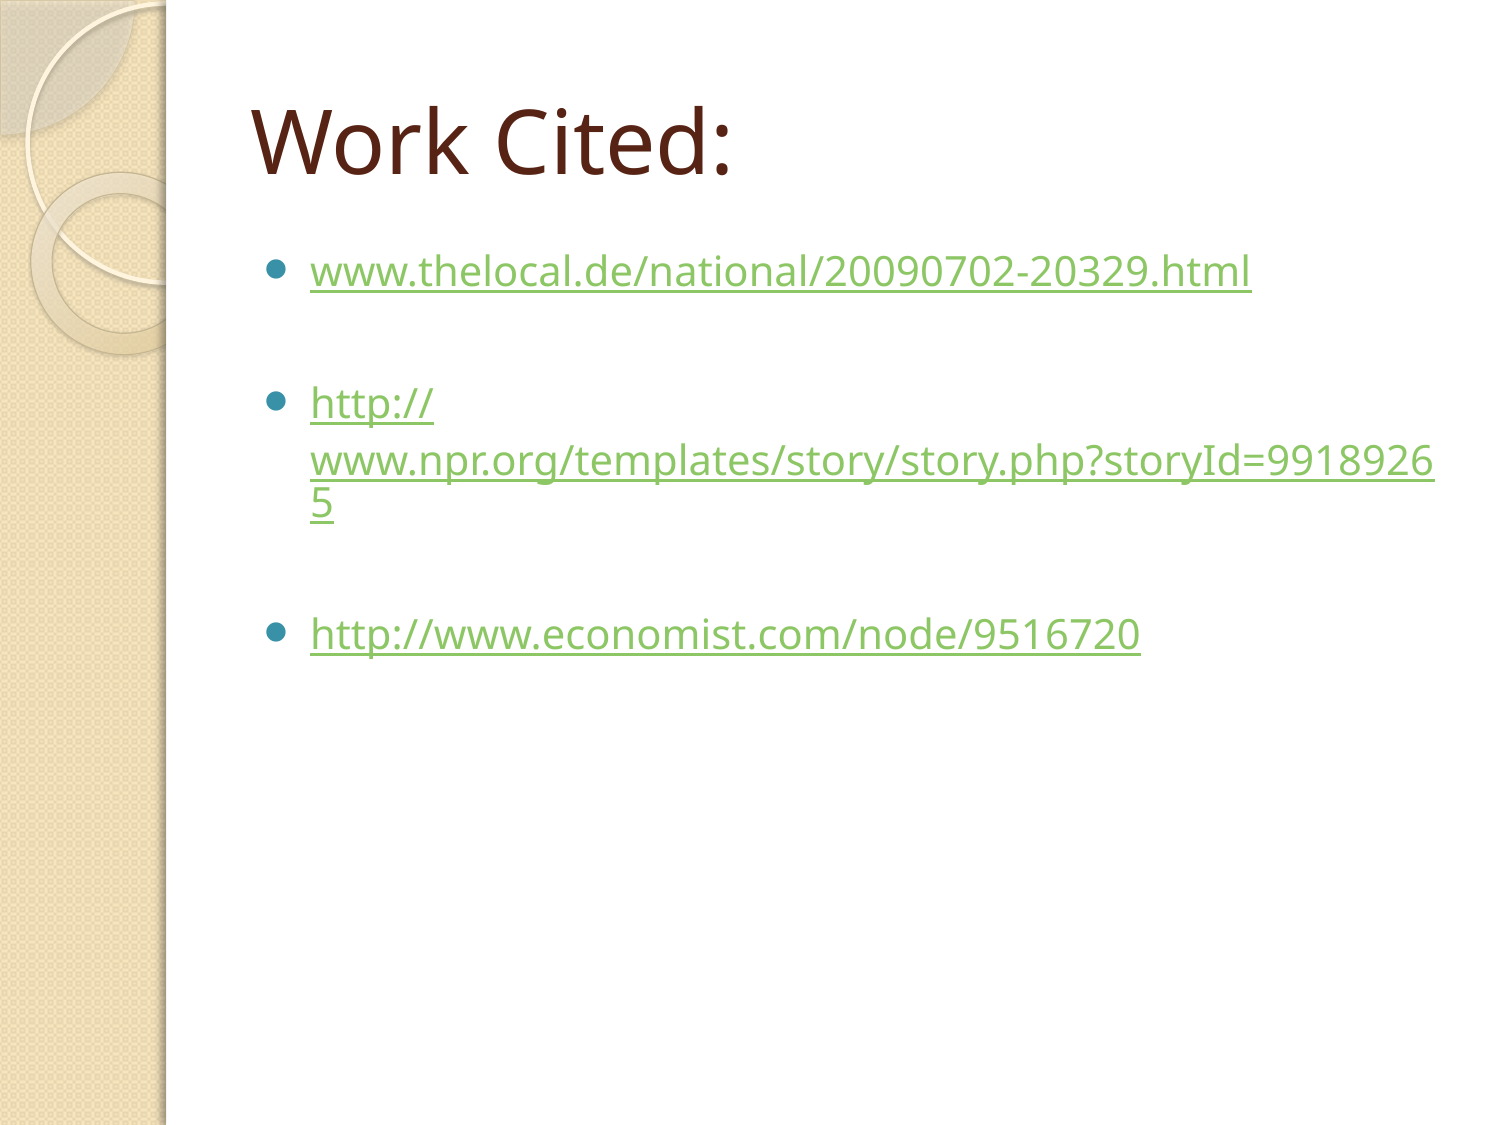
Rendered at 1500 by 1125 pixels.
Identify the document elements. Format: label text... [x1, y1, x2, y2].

title Work Cited: [235, 45, 1466, 233]
list www.thelocal.de/national/20090702-20329.html http://www.npr.org/templates/story/story.php?storyId=99189265 http://www.economist.com/node/9516720 [235, 237, 1466, 1025]
